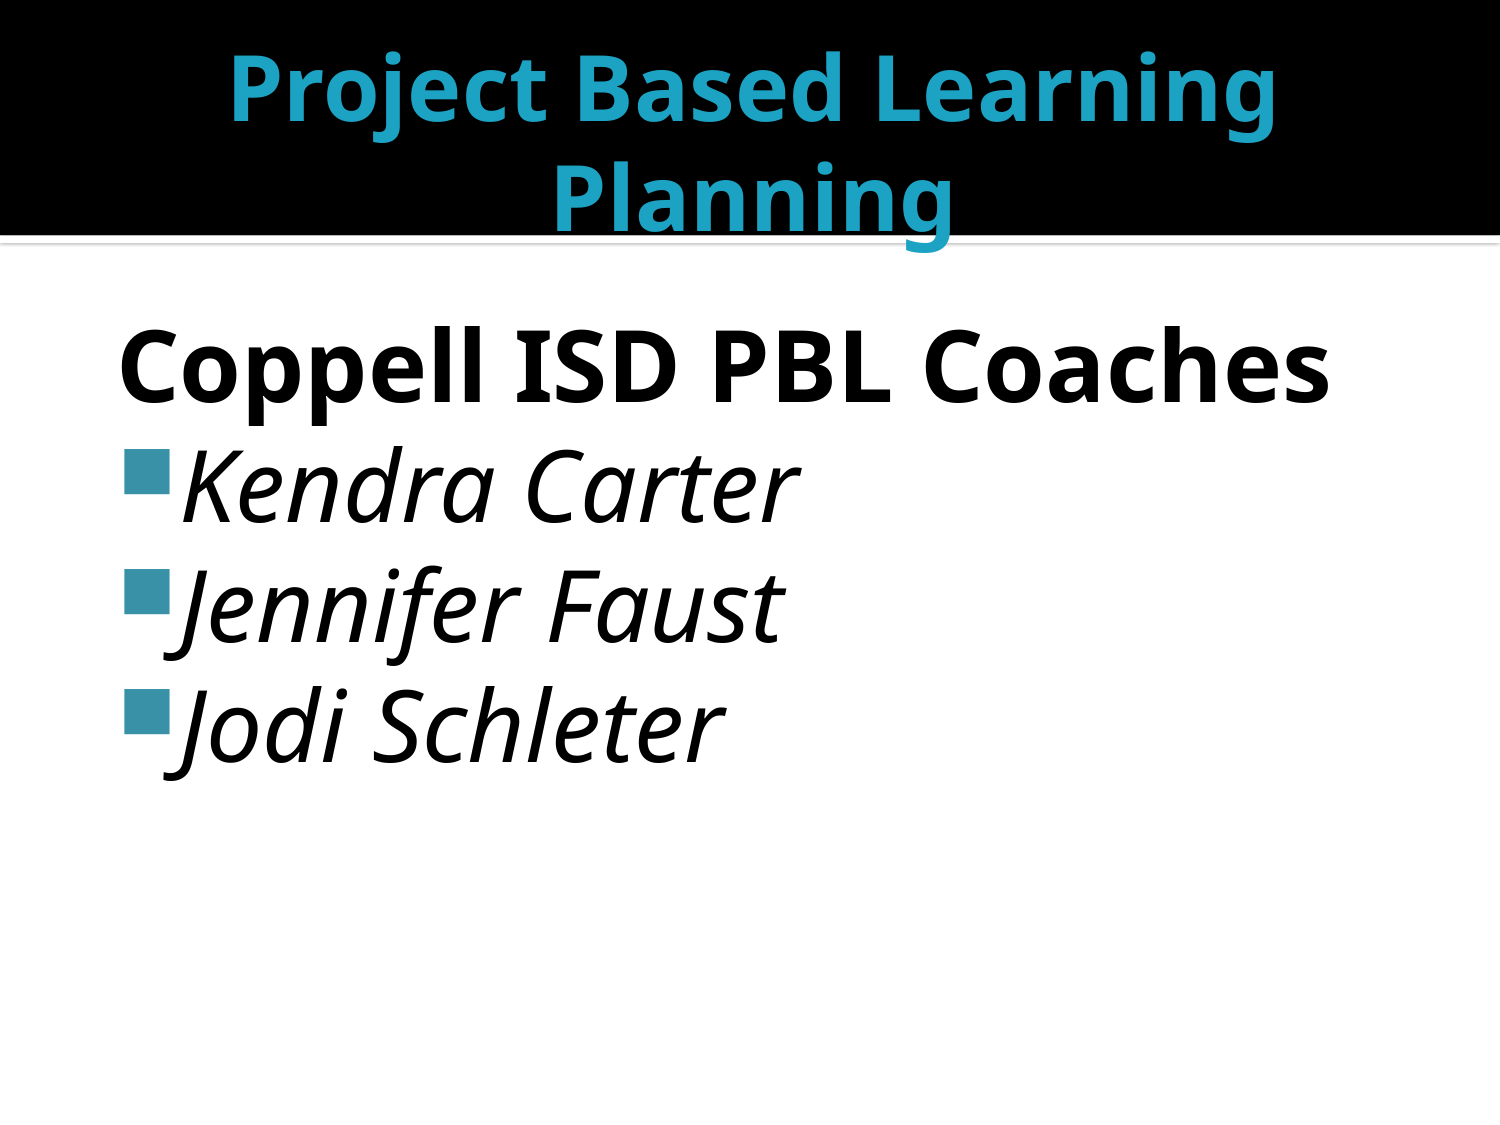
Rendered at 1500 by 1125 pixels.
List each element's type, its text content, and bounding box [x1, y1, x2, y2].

list Coppell ISD PBL Coaches Kendra Carter Jennifer Faust Jodi Schleter [87, 287, 1438, 1047]
title Project Based Learning Planning [75, 37, 1425, 243]
